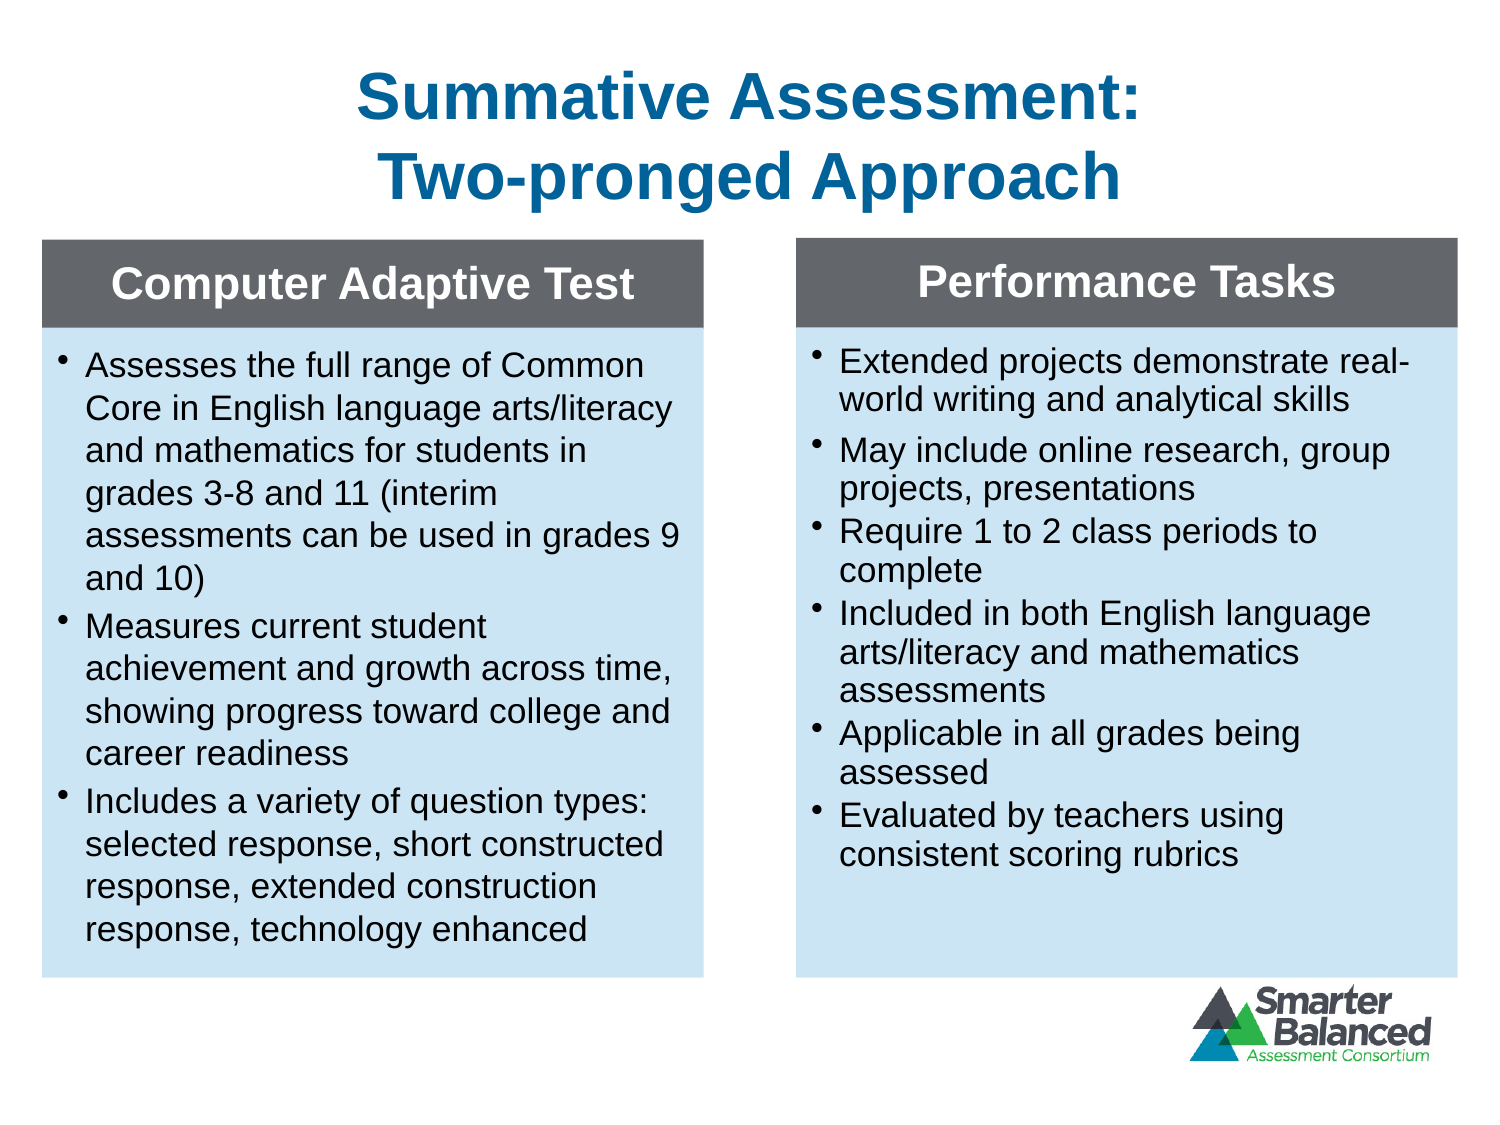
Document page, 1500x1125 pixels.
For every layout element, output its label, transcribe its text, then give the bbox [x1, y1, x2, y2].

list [41, 237, 1458, 979]
title Summative Assessment: Two-pronged Approach [75, 45, 1425, 233]
picture [0, 0, 1500, 1125]
